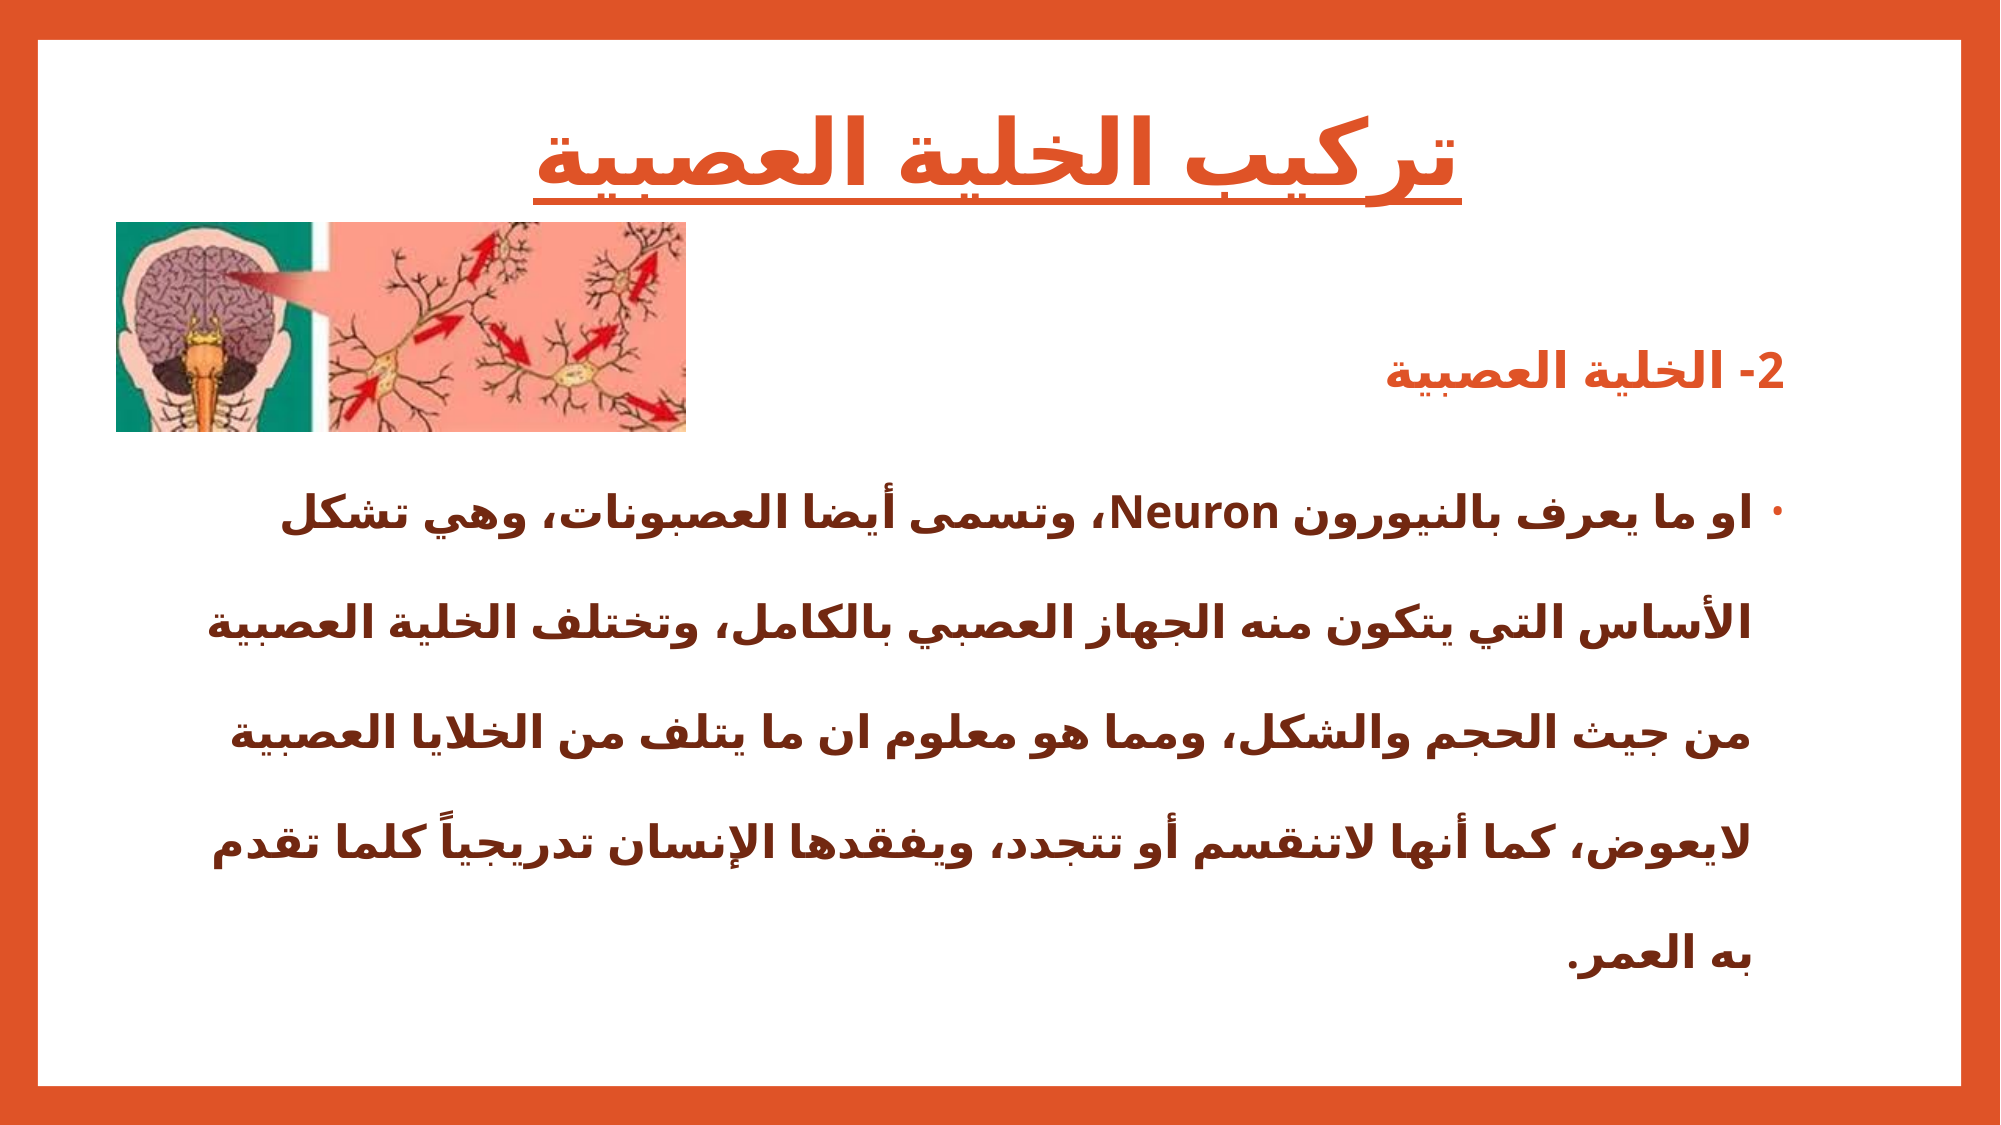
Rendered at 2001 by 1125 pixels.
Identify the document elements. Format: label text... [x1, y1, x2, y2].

list 2- الخلية العصبية او ما يعرف بالنيورون Neuron، وتسمى أيضا العصبونات، وهي تشكل الأساس التي يتكون منه الجهاز العصبي بالكامل، وتختلف الخلية العصبية من جيث الحجم والشكل، ومما هو معلوم ان ما يتلف من الخلايا العصبية لايعوض، كما أنها لاتنقسم أو تتجدد، ويفقدها الإنسان تدريجياً كلما تقدم به العمر. [187, 337, 1808, 1000]
title تركيب الخلية العصبية [187, 99, 1808, 323]
picture [116, 221, 687, 432]
